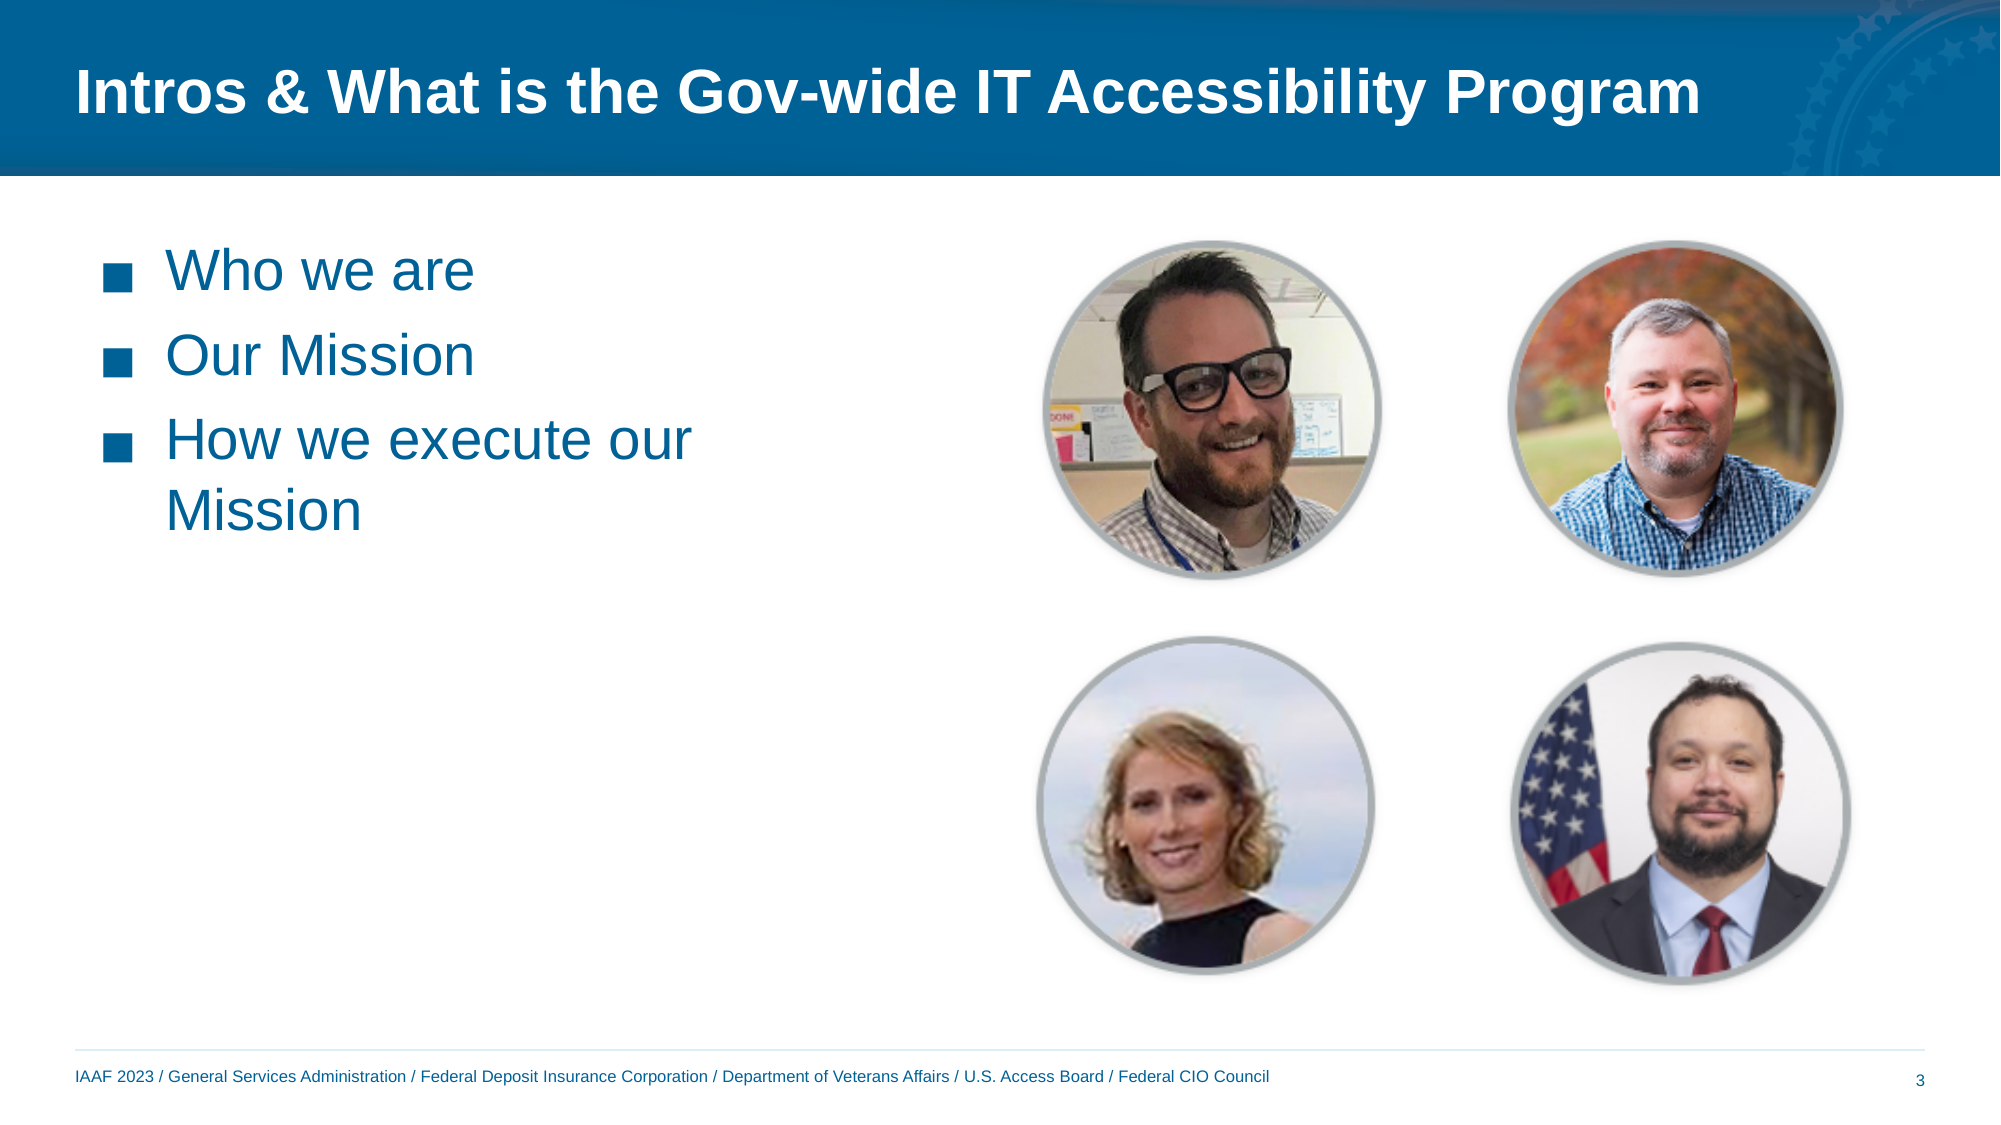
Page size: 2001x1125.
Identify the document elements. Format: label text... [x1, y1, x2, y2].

picture [0, 168, 666, 176]
picture [1031, 629, 1385, 986]
slide_number 3 [1880, 1065, 1925, 1095]
picture [0, 0, 2000, 176]
picture [1495, 224, 1859, 589]
picture [1468, 618, 1886, 1003]
picture [996, 224, 1422, 620]
title Intros & What is the Gov-wide IT Accessibility Program [75, 52, 1800, 128]
list Who we are Our Mission How we execute our Mission [75, 224, 852, 1035]
